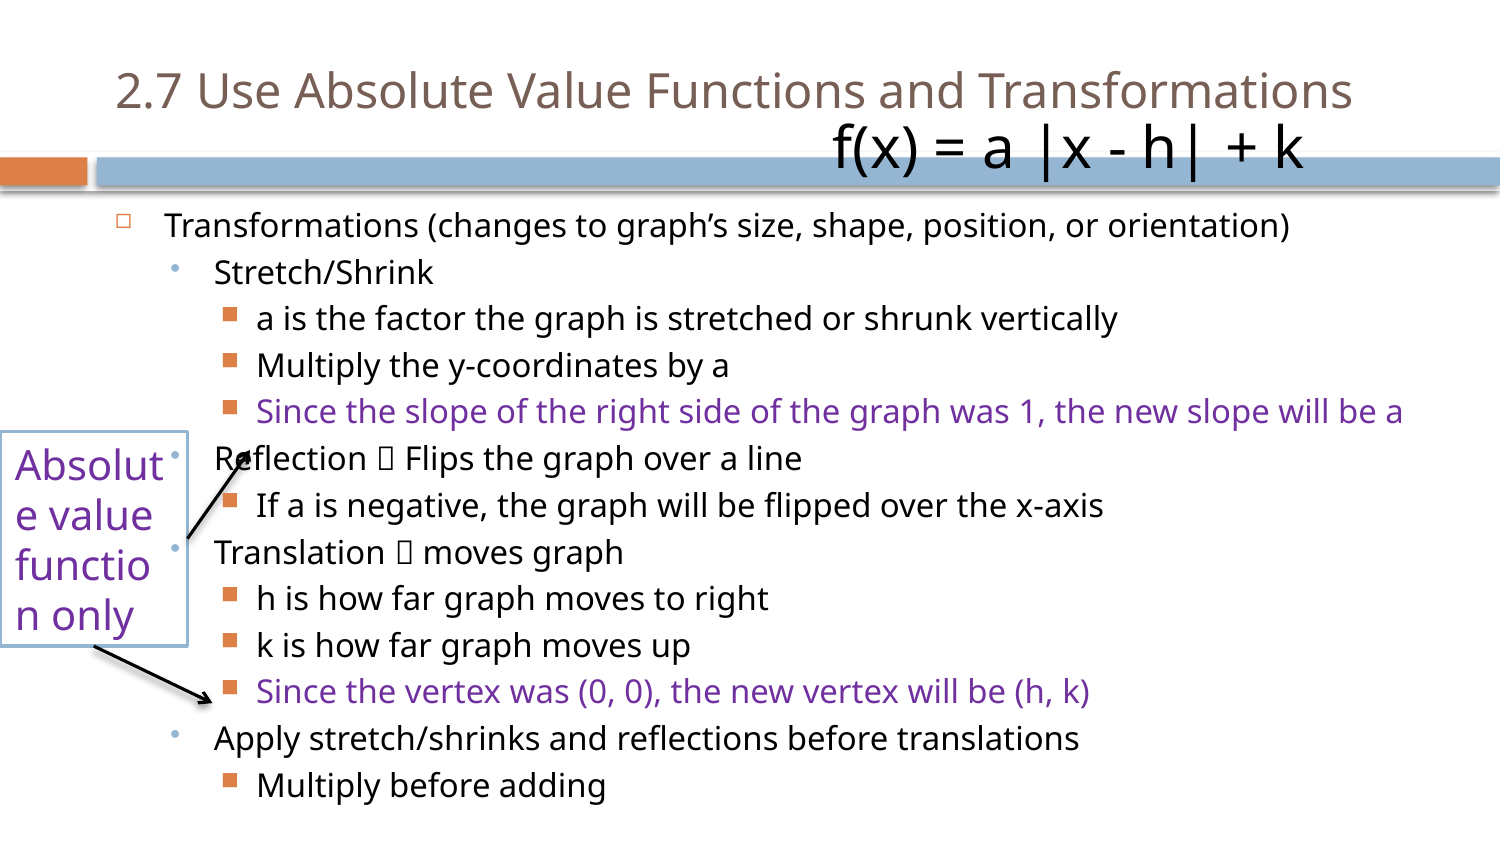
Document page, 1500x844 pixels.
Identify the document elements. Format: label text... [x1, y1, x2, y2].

text_box f(x) = a |x - h| + k [724, 103, 1338, 188]
title 2.7 Use Absolute Value Functions and Transformations [100, 28, 1438, 150]
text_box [93, 647, 213, 704]
text_box Absolute value function only [0, 430, 99, 648]
list Transformations (changes to graph’s size, shape, position, or orientation) Stretch/Shrink a is the factor the graph is stretched or shrunk vertically Multiply the y-coordinates by a Since the slope of the right side of the graph was 1, the new slope will be a Reflection  Flips the graph over a line If a is negative, the graph will be flipped over the x-axis Translation  moves graph h is how far graph moves to right k is how far graph moves up Since the vertex was (0, 0), the new vertex will be (h, k) Apply stretch/shrinks and reflections before translations Multiply before adding [99, 196, 1438, 844]
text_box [187, 449, 251, 541]
